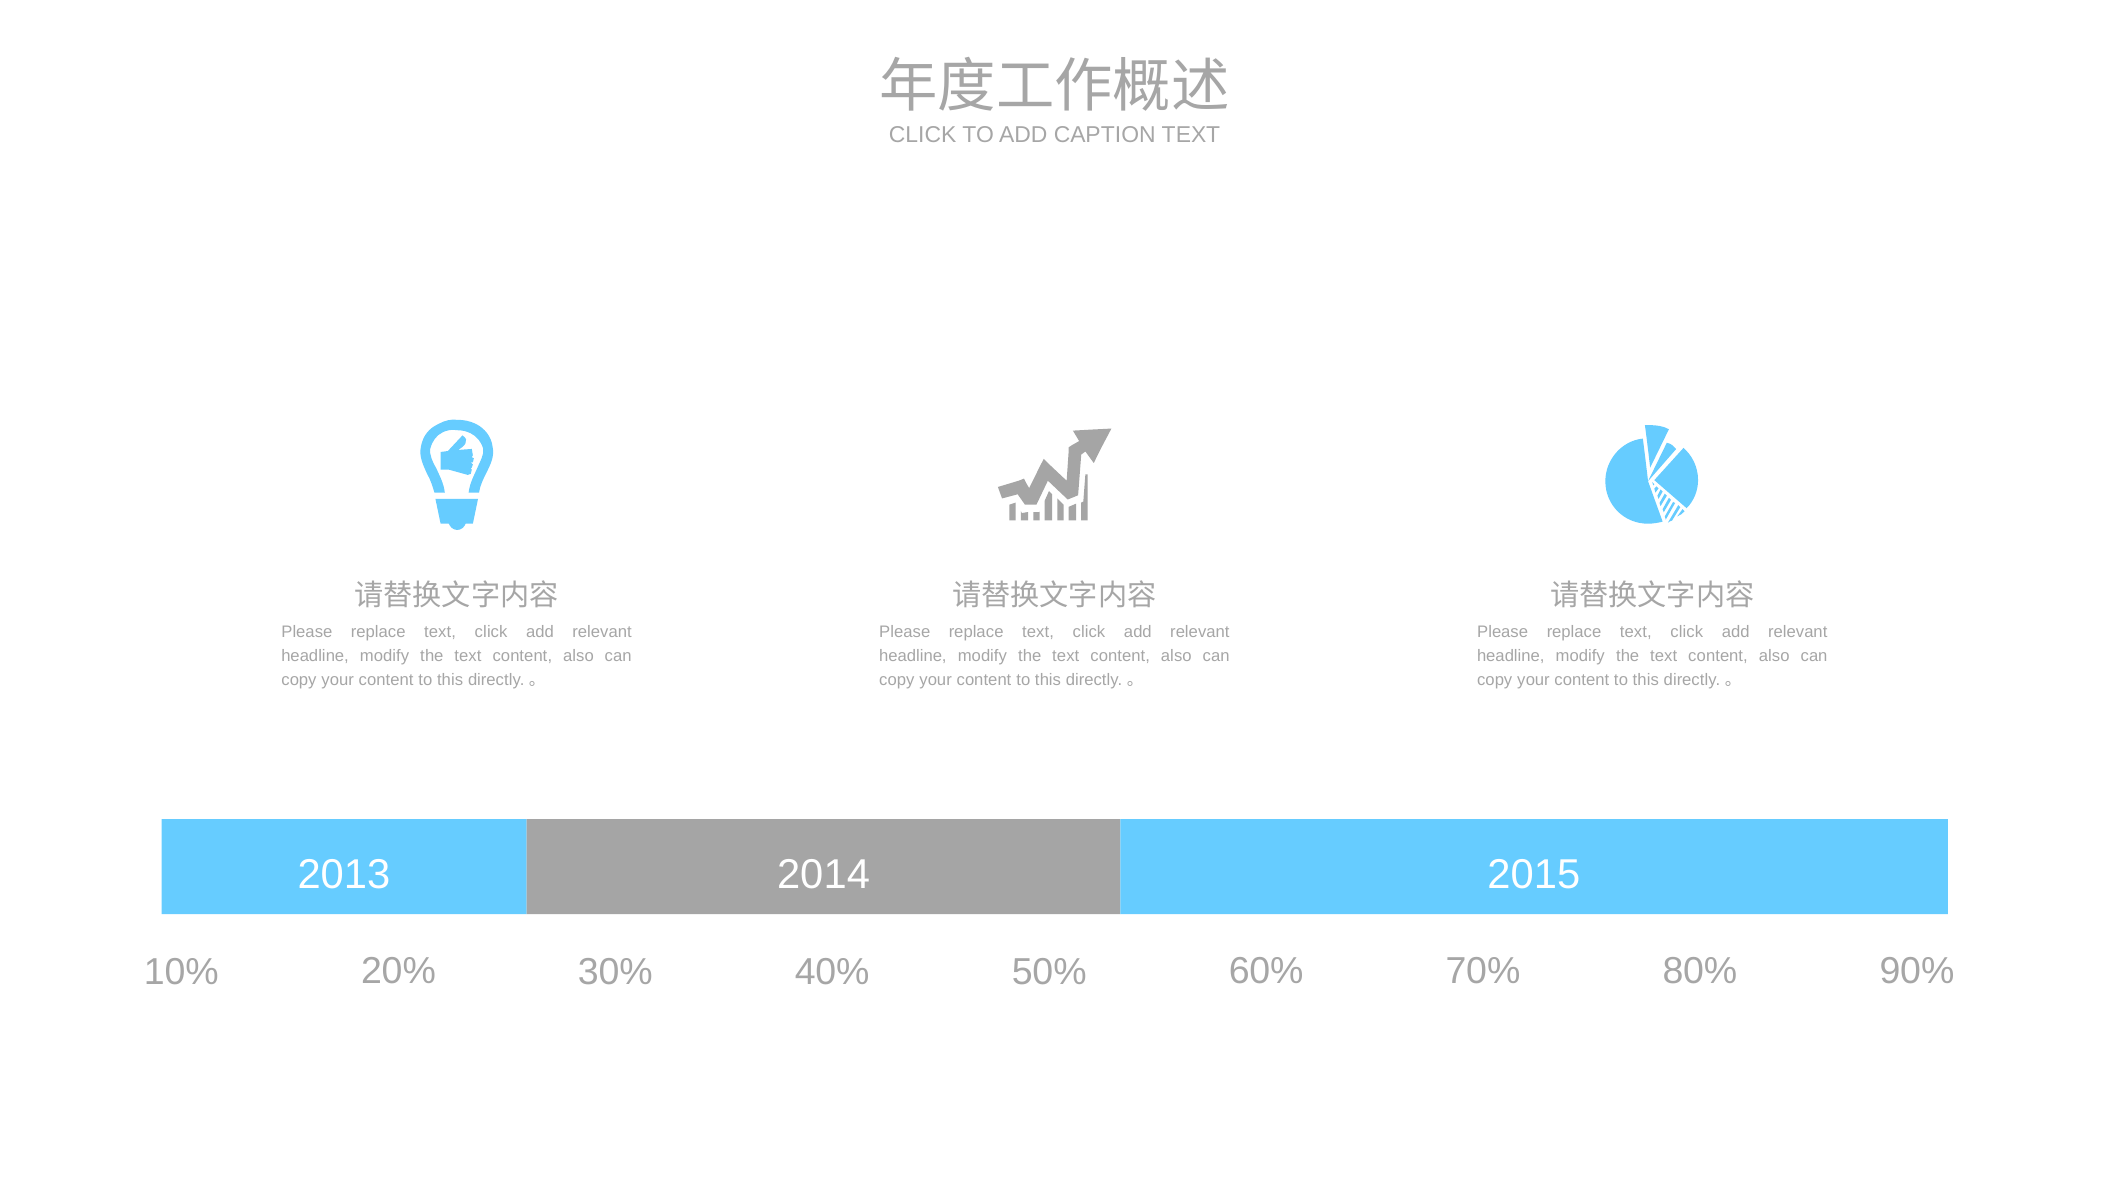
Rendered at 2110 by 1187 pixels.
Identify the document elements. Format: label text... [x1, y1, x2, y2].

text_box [864, 561, 1245, 698]
text_box [1020, 510, 1029, 521]
text_box 2014 [526, 818, 1119, 915]
text_box 70% [1430, 929, 1536, 999]
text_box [266, 561, 647, 698]
text_box 30% [563, 930, 668, 1000]
text_box [1644, 425, 1669, 468]
text_box [1654, 447, 1699, 509]
text_box [1044, 491, 1053, 521]
text_box 60% [1213, 929, 1319, 999]
text_box [1068, 503, 1077, 521]
text_box [1009, 502, 1016, 521]
text_box [1667, 505, 1685, 523]
text_box 20% [346, 929, 451, 999]
text_box [1605, 438, 1677, 524]
text_box CLICK TO ADD CAPTION TEXT [865, 119, 1245, 147]
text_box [1462, 561, 1843, 698]
text_box 40% [780, 930, 885, 999]
text_box 2015 [1119, 818, 1949, 915]
text_box 年度工作概述 [865, 48, 1245, 119]
text_box [1057, 498, 1064, 521]
text_box [997, 428, 1112, 505]
text_box [1081, 474, 1088, 521]
text_box 90% [1864, 929, 1970, 999]
text_box 80% [1647, 929, 1753, 999]
text_box [420, 419, 494, 493]
text_box 50% [997, 930, 1102, 1000]
text_box [435, 498, 479, 530]
text_box [1033, 510, 1040, 521]
text_box 10% [129, 930, 234, 1000]
text_box 2013 [161, 818, 526, 915]
